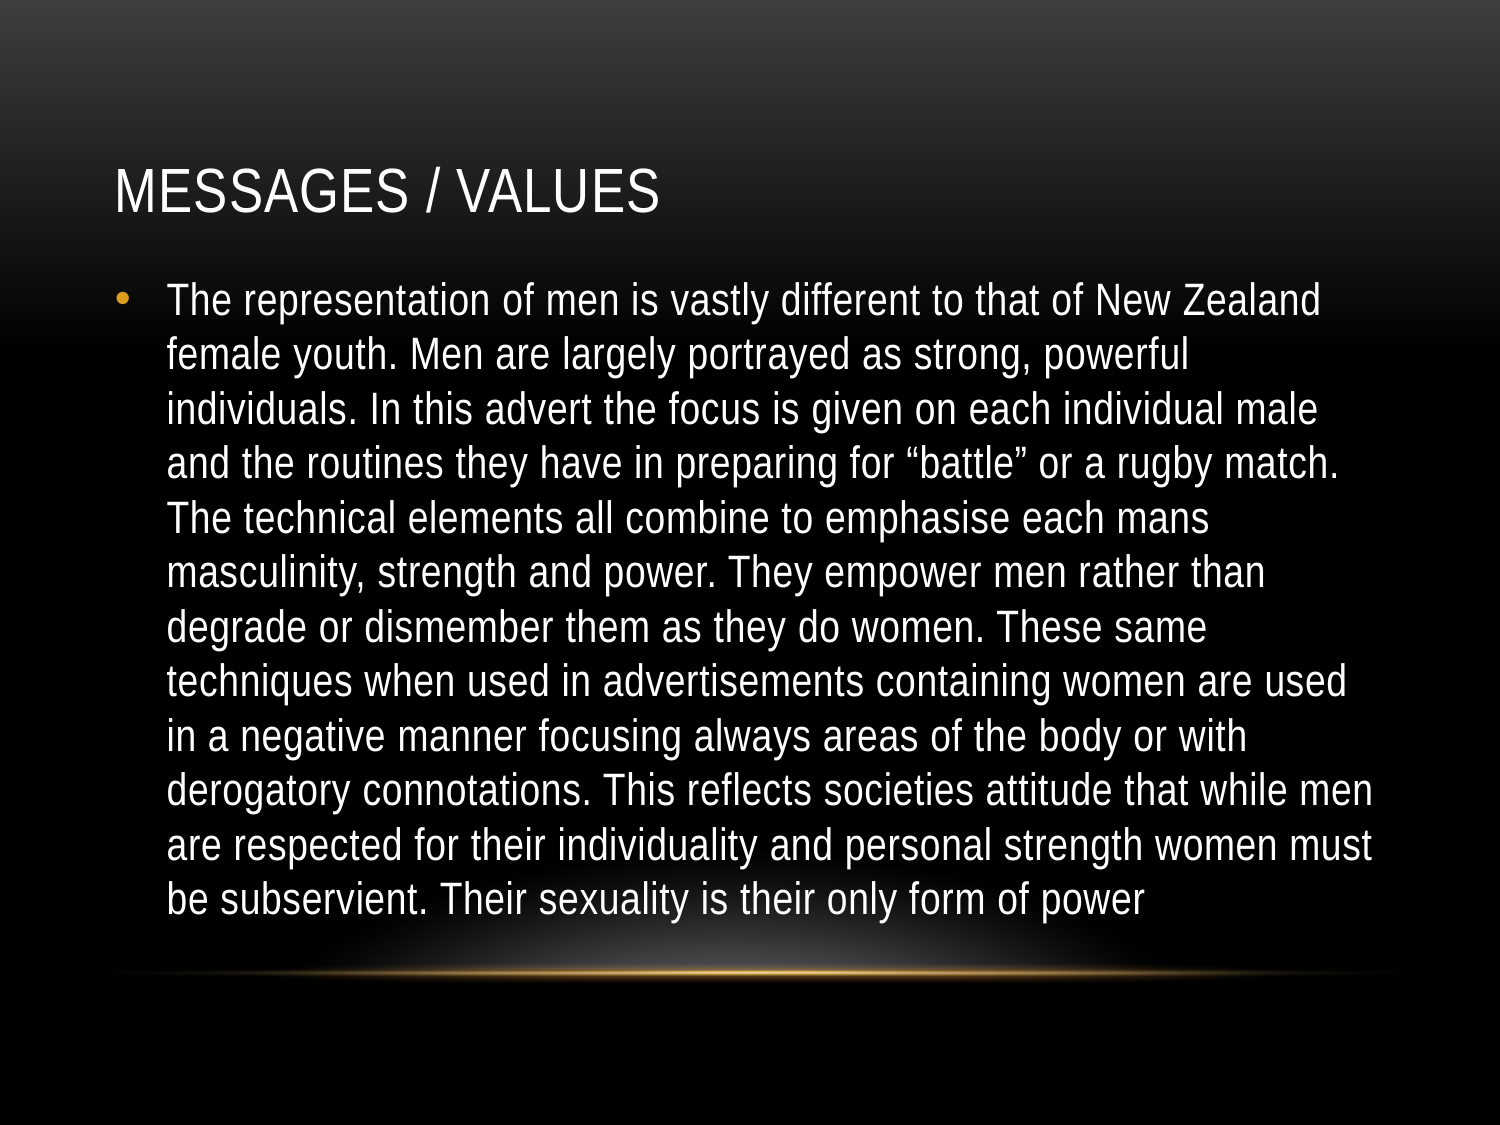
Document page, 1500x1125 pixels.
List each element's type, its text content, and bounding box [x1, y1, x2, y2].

picture [0, 0, 1500, 1125]
list The representation of men is vastly different to that of New Zealand female youth. Men are largely portrayed as strong, powerful individuals. In this advert the focus is given on each individual male and the routines they have in preparing for “battle” or a rugby match. The technical elements all combine to emphasise each mans masculinity, strength and power. They empower men rather than degrade or dismember them as they do women. These same techniques when used in advertisements containing women are used in a negative manner focusing always areas of the body or with derogatory connotations. This reflects societies attitude that while men are respected for their individuality and personal strength women must be subservient. Their sexuality is their only form of power [99, 262, 1400, 976]
title Messages / values [99, 45, 1400, 233]
